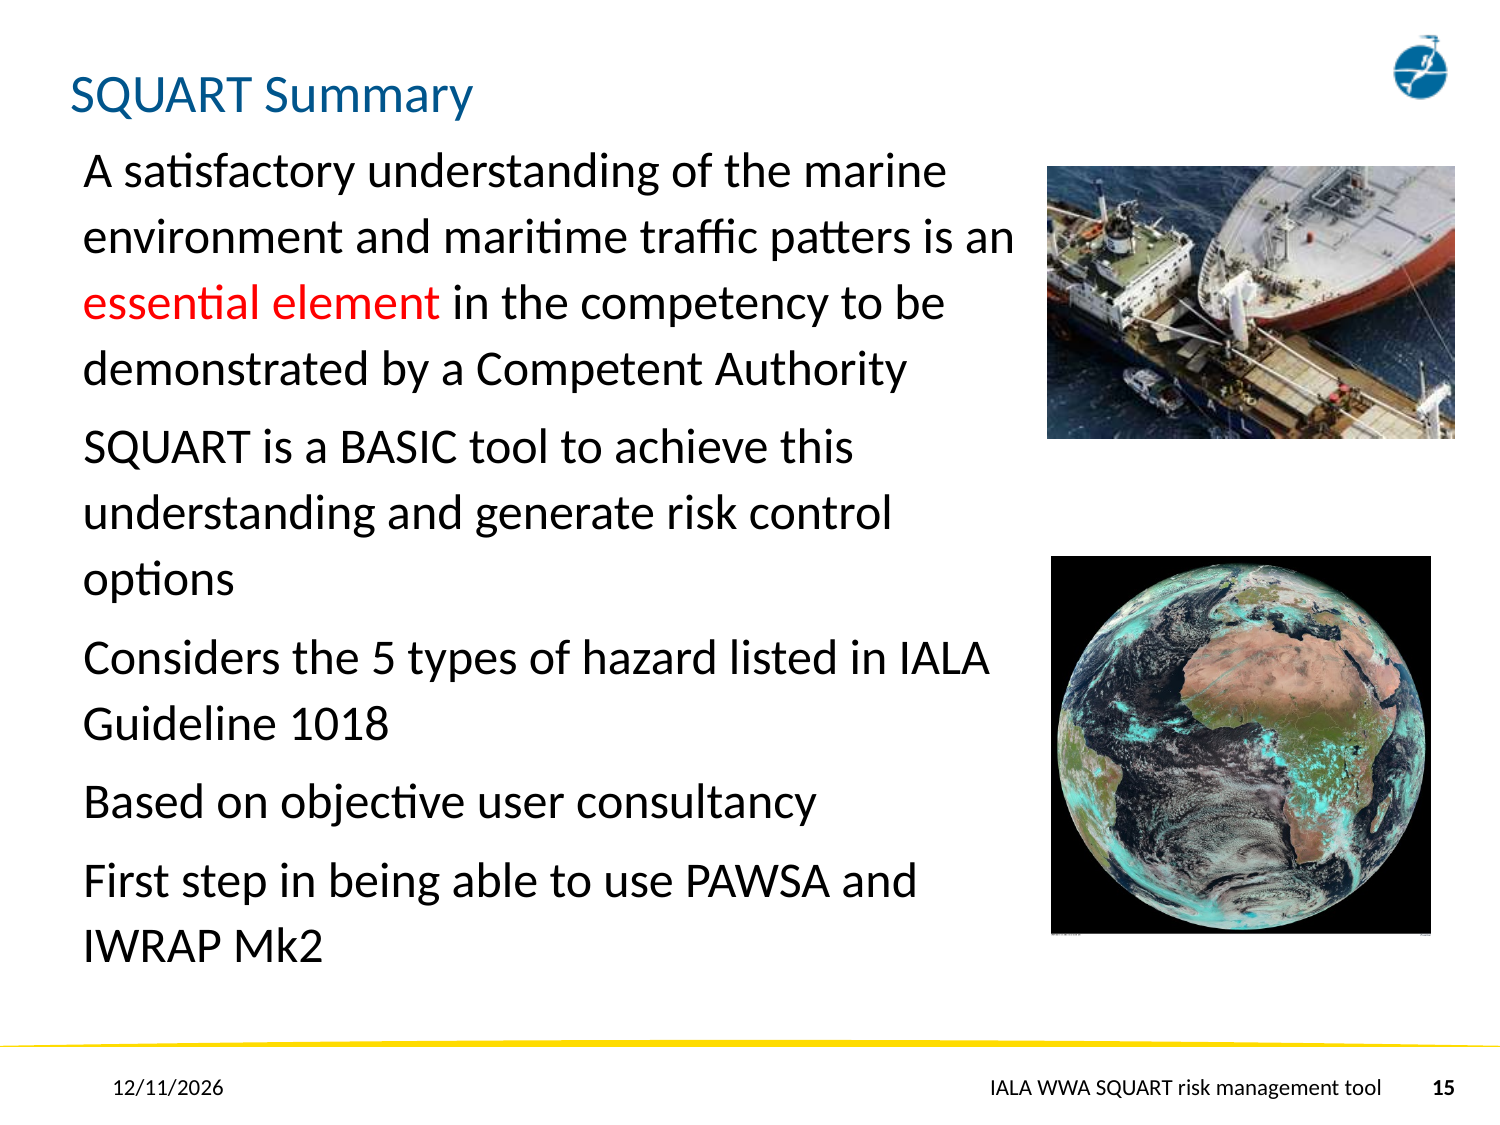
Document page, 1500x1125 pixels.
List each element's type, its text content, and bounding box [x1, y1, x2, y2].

title SQUART Summary [70, 36, 1421, 124]
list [1047, 166, 1456, 439]
slide_number 15 [1387, 1046, 1500, 1125]
picture [1050, 556, 1431, 937]
list A satisfactory understanding of the marine environment and maritime traffic patters is an essential element in the competency to be demonstrated by a Competent Authority SQUART is a BASIC tool to achieve this understanding and generate risk control options Considers the 5 types of hazard listed in IALA Guideline 1018 Based on objective user consultancy First step in being able to use PAWSA and IWRAP Mk2 [82, 131, 1052, 1007]
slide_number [112, 1046, 461, 1125]
footer IALA WWA SQUART risk management tool [466, 1046, 1387, 1125]
